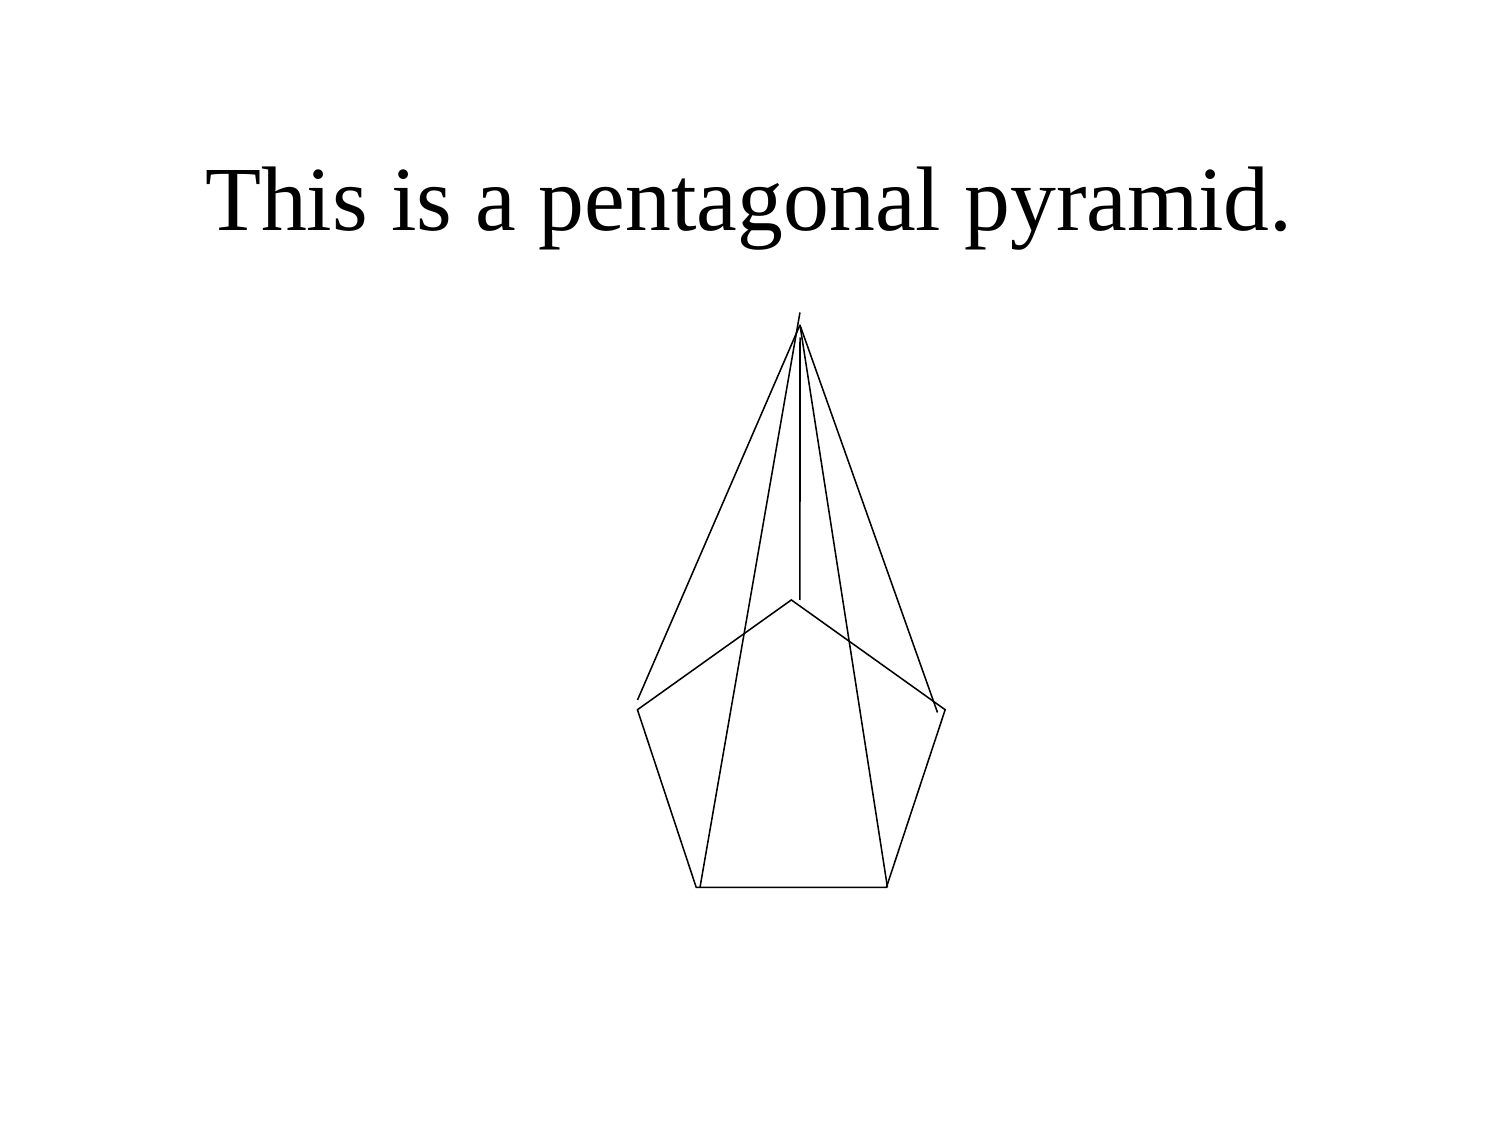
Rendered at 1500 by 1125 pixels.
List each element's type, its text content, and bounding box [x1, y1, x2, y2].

text_box This is a pentagonal pyramid. [112, 99, 1388, 288]
text_box [637, 599, 946, 888]
